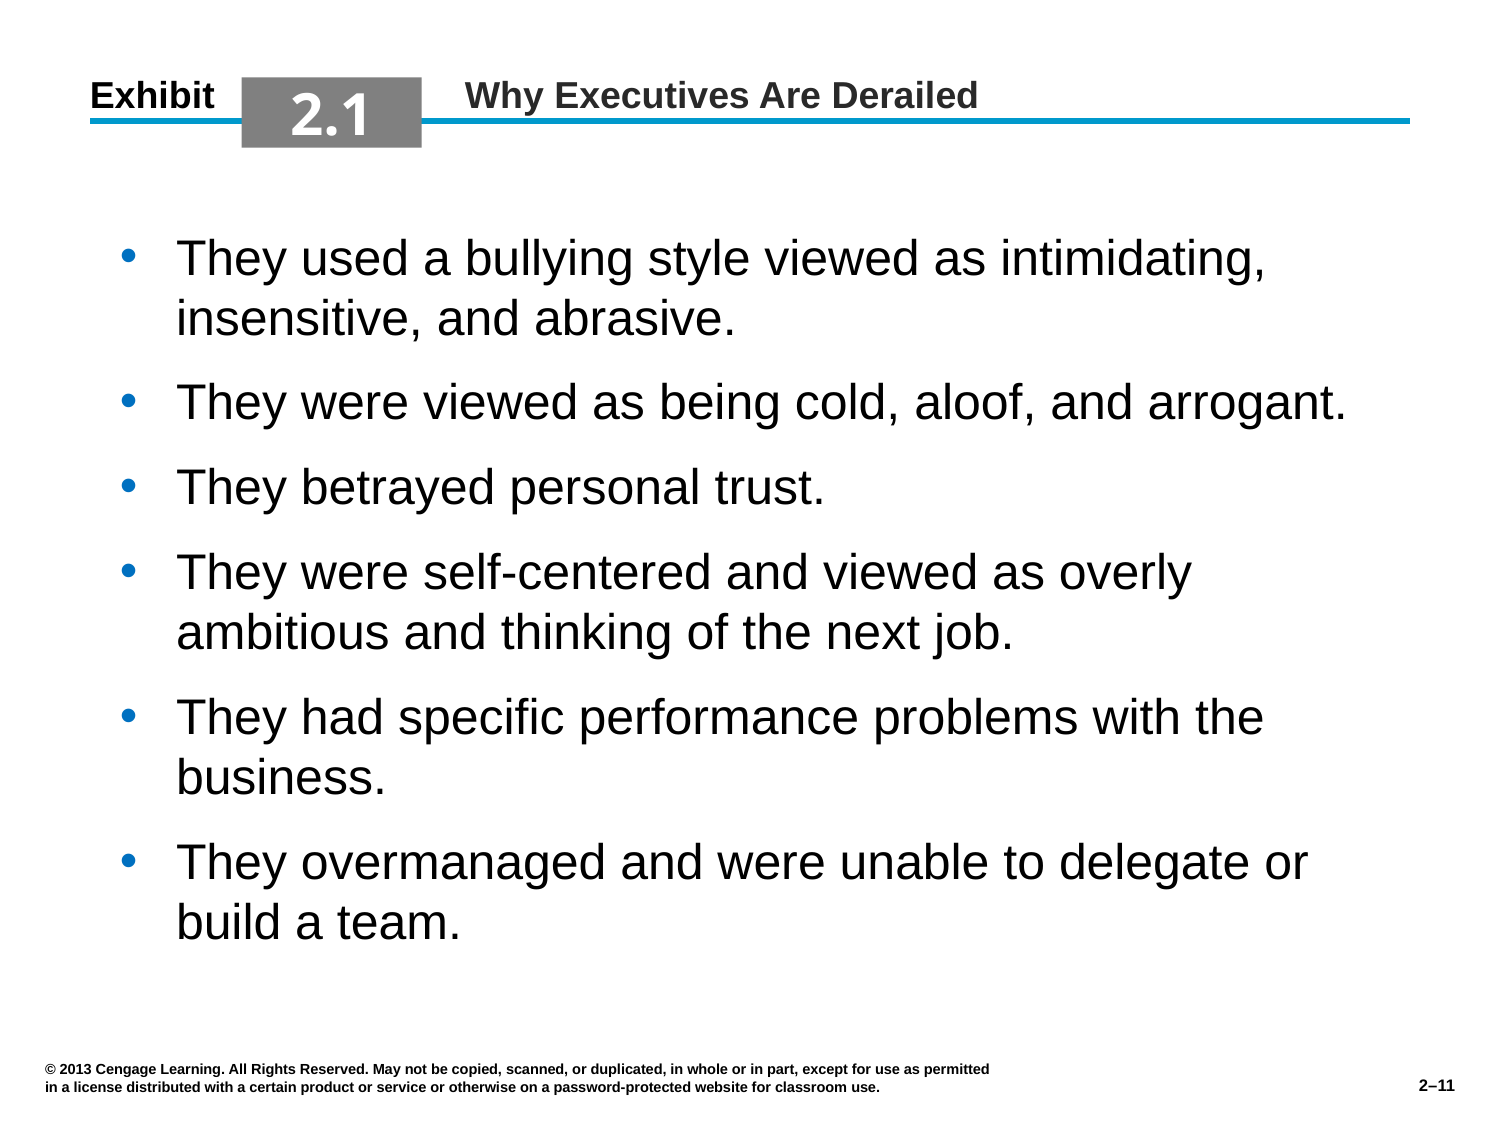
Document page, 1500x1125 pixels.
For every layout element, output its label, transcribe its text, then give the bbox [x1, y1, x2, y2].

text_box Why Executives Are Derailed [449, 63, 1395, 120]
text_box They used a bullying style viewed as intimidating, insensitive, and abrasive. They were viewed as being cold, aloof, and arrogant. They betrayed personal trust. They were self-centered and viewed as overly ambitious and thinking of the next job. They had specific performance problems with the business. They overmanaged and were unable to delegate or build a team. [104, 217, 1395, 958]
slide_number 2–11 [1092, 1042, 1455, 1103]
text_box 2.1 [241, 77, 422, 120]
footer © 2013 Cengage Learning. All Rights Reserved. May not be copied, scanned, or duplicated, in whole or in part, except for use as permitted in a license distributed with a certain product or service or otherwise on a password-protected website for classroom use. [45, 1042, 1005, 1103]
text_box Exhibit [74, 63, 240, 124]
text_box 2.1 [241, 129, 422, 148]
